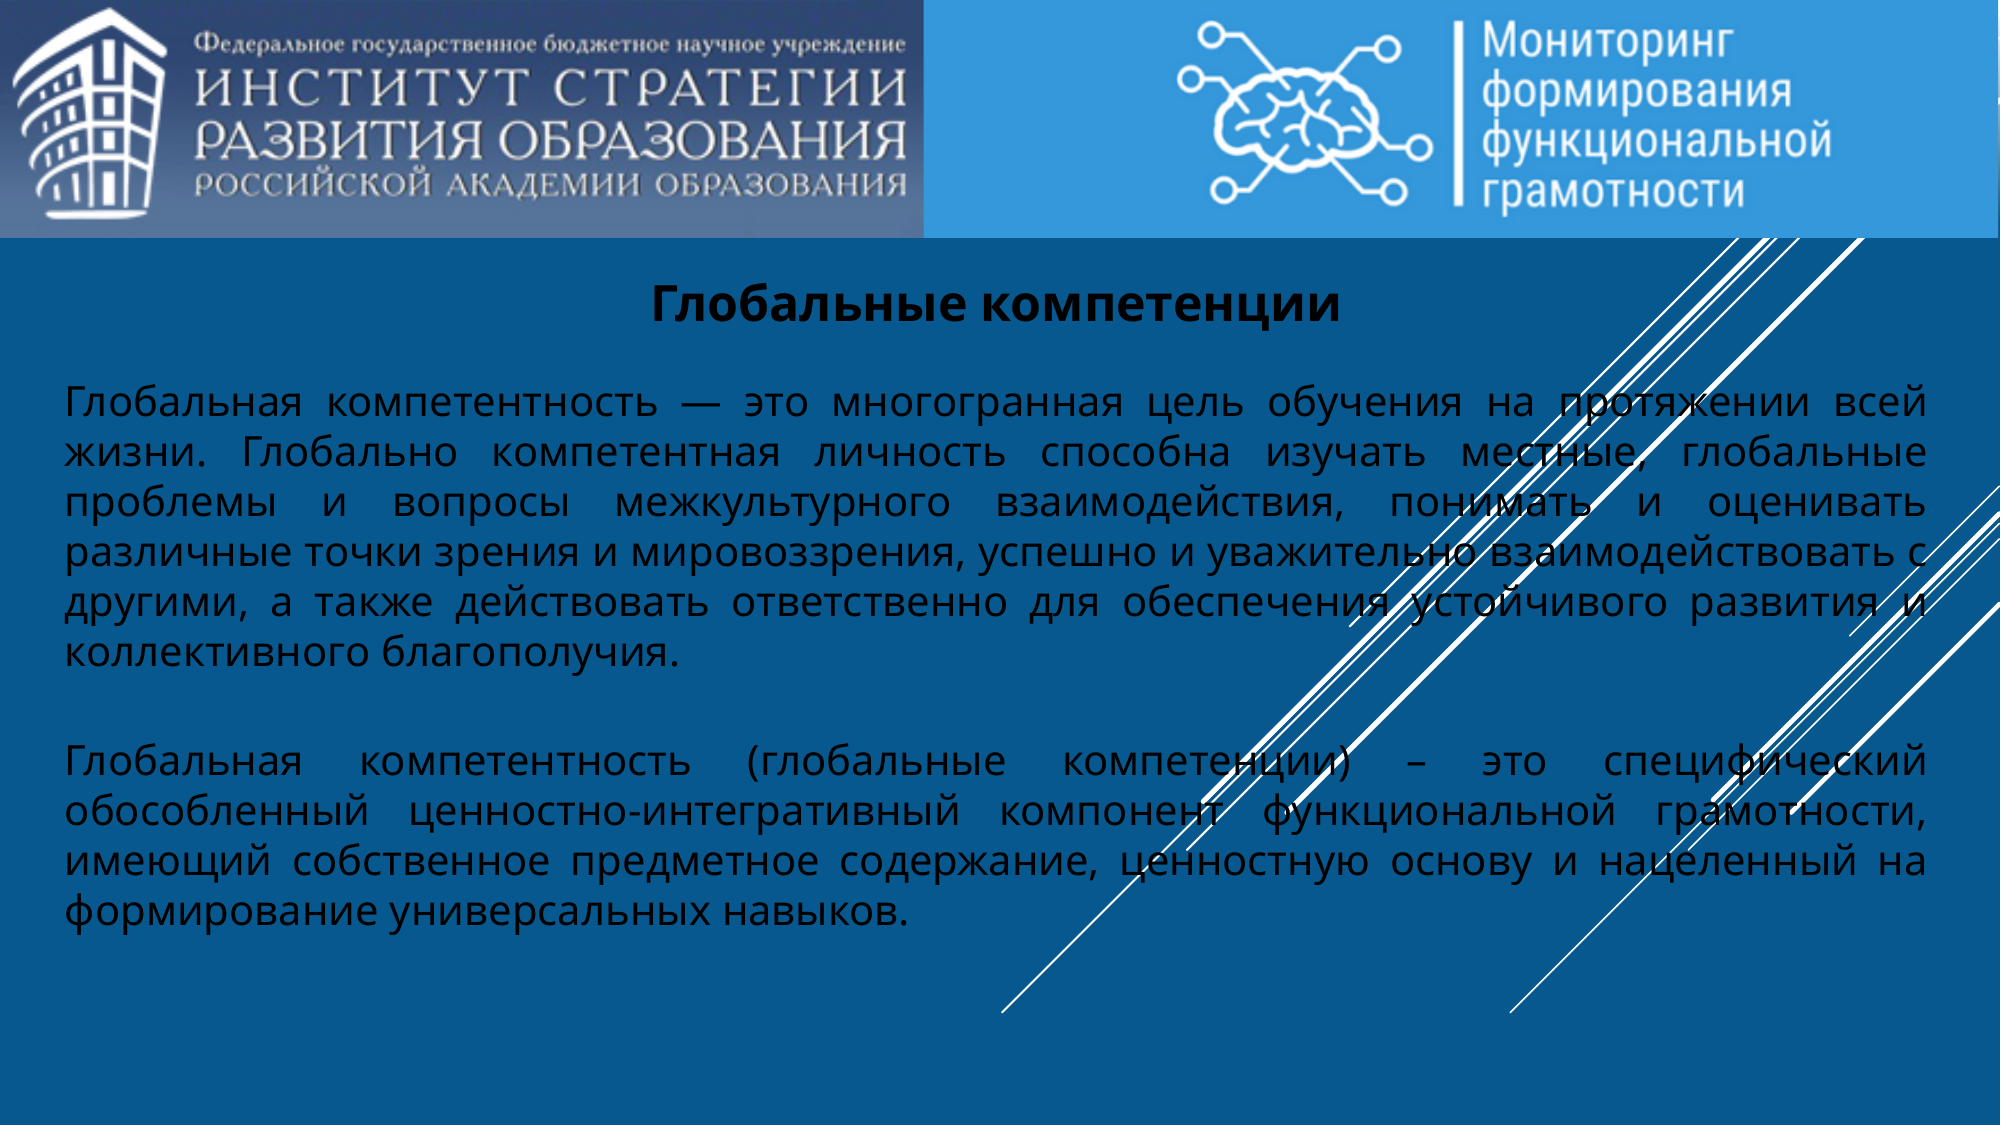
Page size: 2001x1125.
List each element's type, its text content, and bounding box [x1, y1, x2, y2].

text_box Глобальная компетентность (глобальные компетенции) – это специфический обособленный ценностно-интегративный компонент функциональной грамотности, имеющий собственное предметное содержание, ценностную основу и нацеленный на формирование универсальных навыков. [49, 726, 1943, 942]
text_box Глобальные компетенции [635, 264, 1358, 340]
picture [0, 0, 1999, 238]
text_box Глобальная компетентность — это многогранная цель обучения на протяжении всей жизни. Глобально компетентная личность способна изучать местные, глобальные проблемы и вопросы межкультурного взаимодействия, понимать и оценивать различные точки зрения и мировоззрения, успешно и уважительно взаимодействовать с другими, а также действовать ответственно для обеспечения устойчивого развития и коллективного благополучия. [49, 367, 1943, 683]
